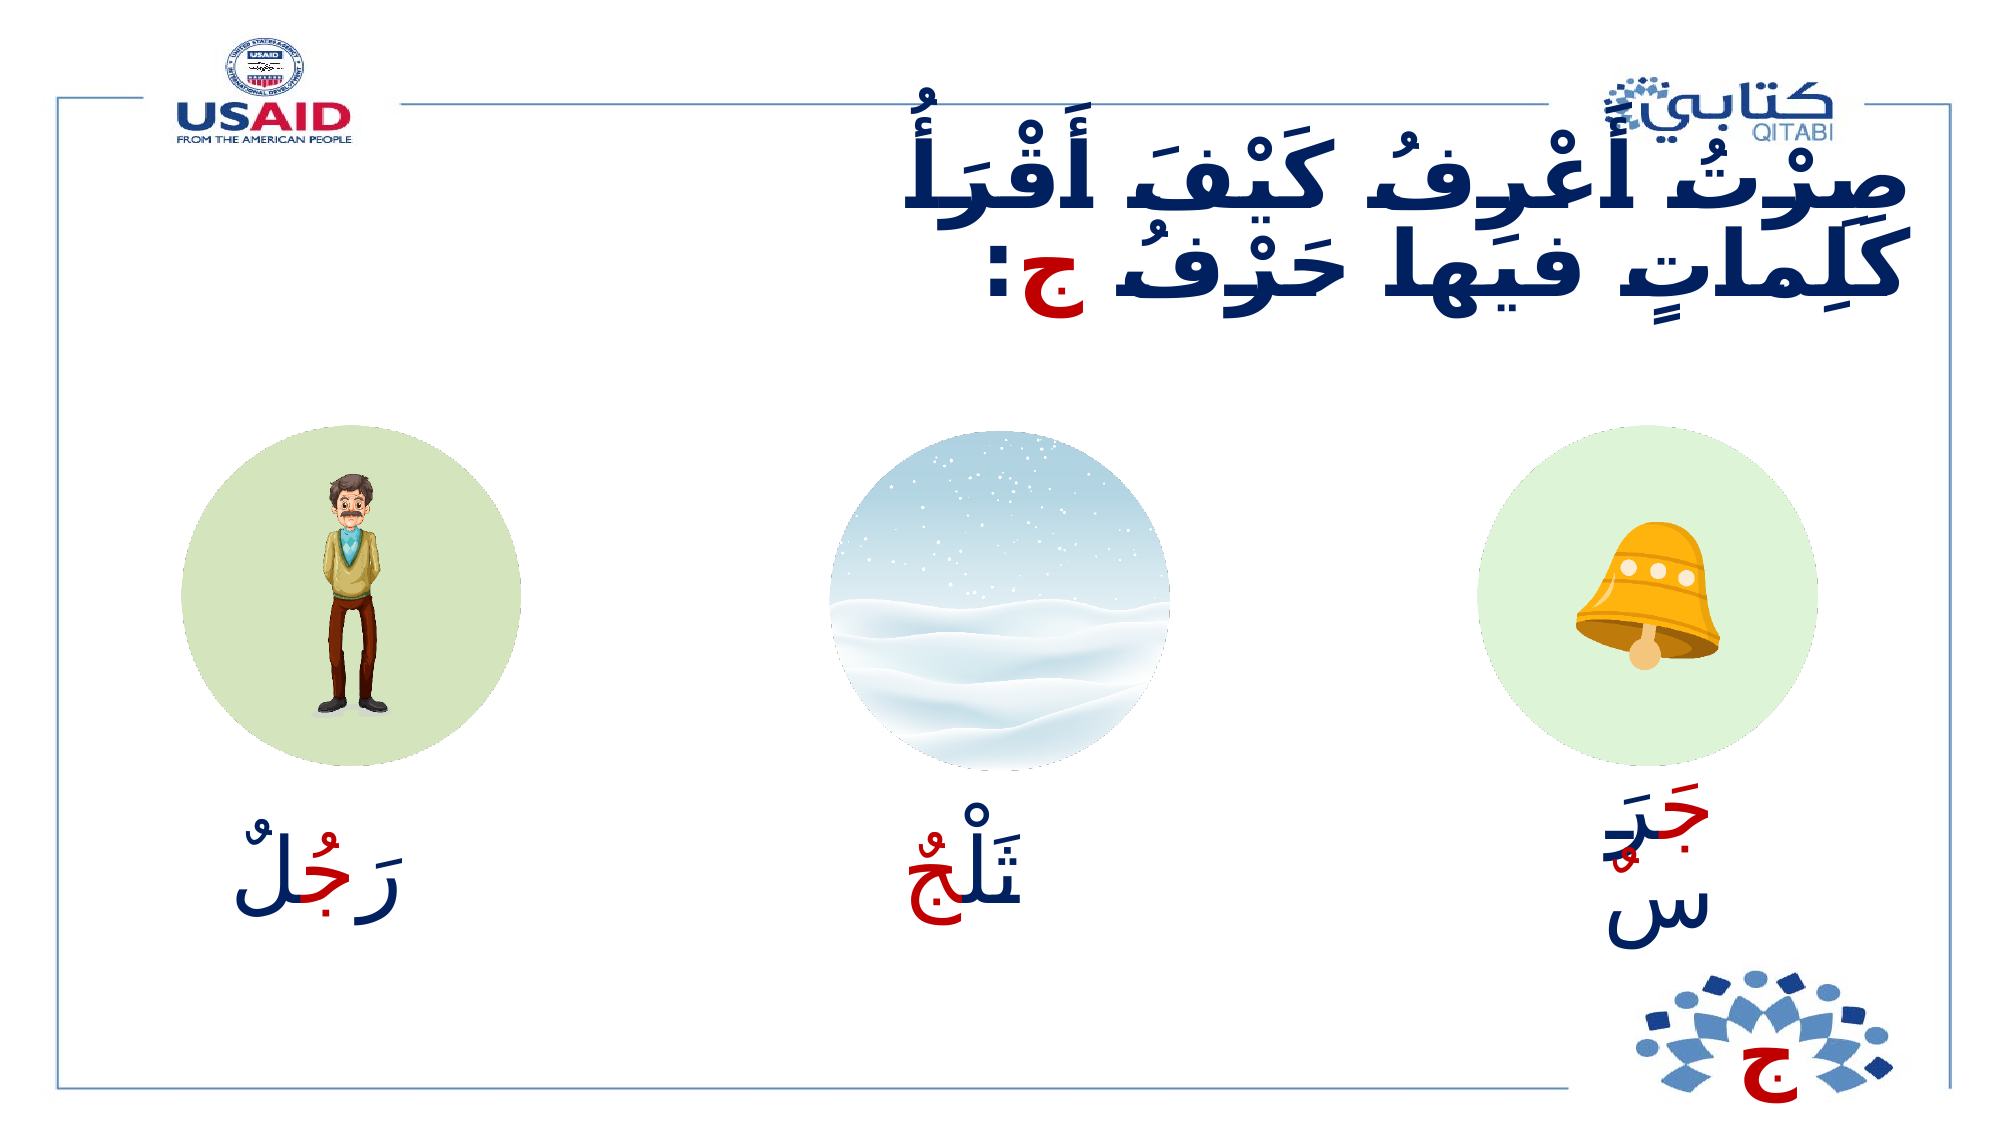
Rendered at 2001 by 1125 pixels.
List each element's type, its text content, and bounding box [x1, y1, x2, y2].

title ثَلْجٌ [839, 790, 1077, 964]
text_box ج [1722, 992, 1813, 1108]
text_box صِرْتُ أَعْرِفُ كَيْفَ أَقْرَأُ كَلِماتٍ فيها حَرْفُ ج: [704, 148, 1929, 304]
text_box جَرَسٌ [1495, 774, 1733, 944]
text_box [649, 275, 1588, 611]
picture [0, 1, 2000, 1124]
text_box رَجُلٌ [194, 790, 420, 964]
